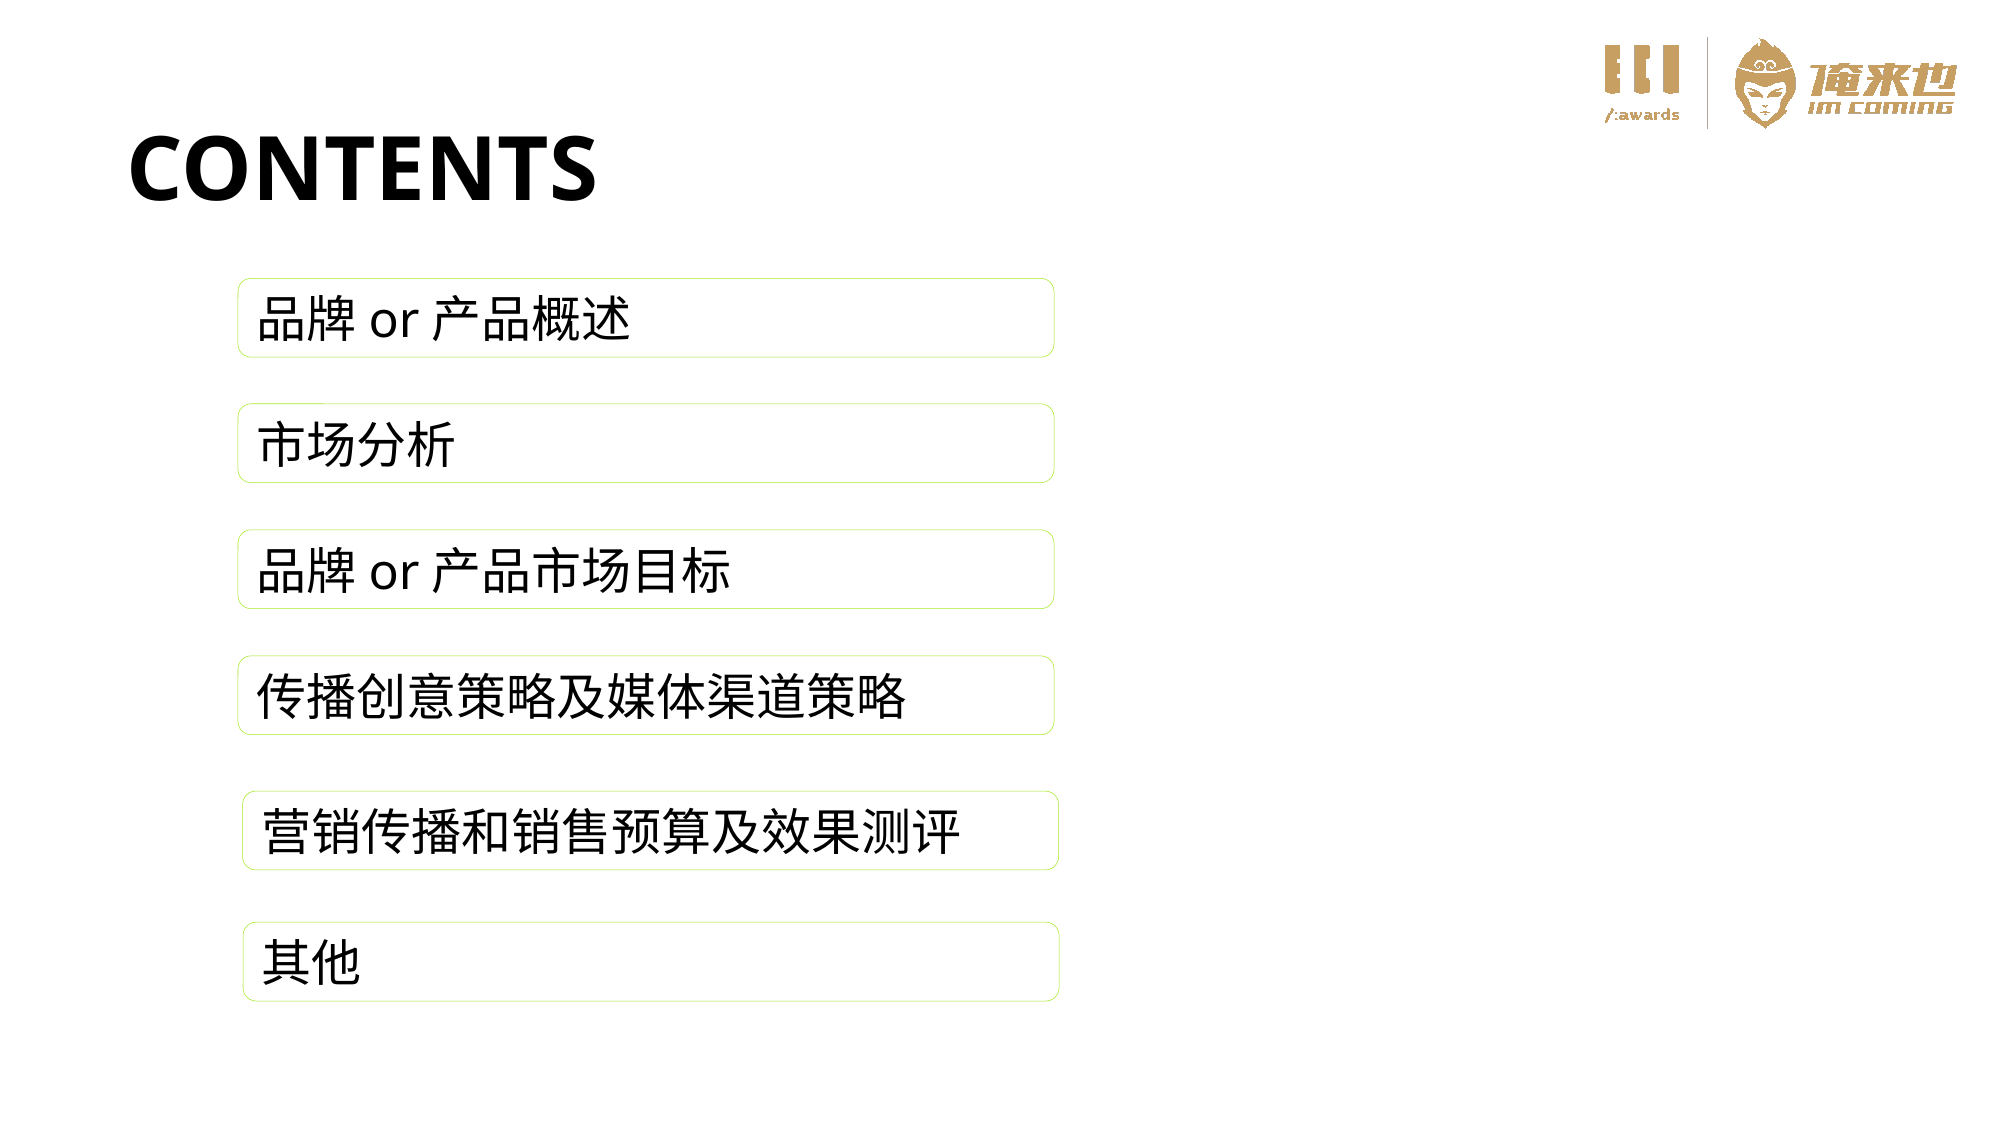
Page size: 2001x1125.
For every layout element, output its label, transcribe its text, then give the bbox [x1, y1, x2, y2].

text_box 其他 [241, 921, 1061, 1003]
text_box 市场分析 [236, 402, 1056, 484]
text_box 营销传播和销售预算及效果测评 [241, 790, 1060, 871]
picture [1605, 37, 1957, 129]
text_box 传播创意策略及媒体渠道策略 [236, 654, 1056, 736]
text_box CONTENTS [111, 104, 710, 226]
text_box 品牌or产品概述 [236, 277, 1056, 359]
text_box 品牌or产品市场目标 [236, 528, 1056, 610]
